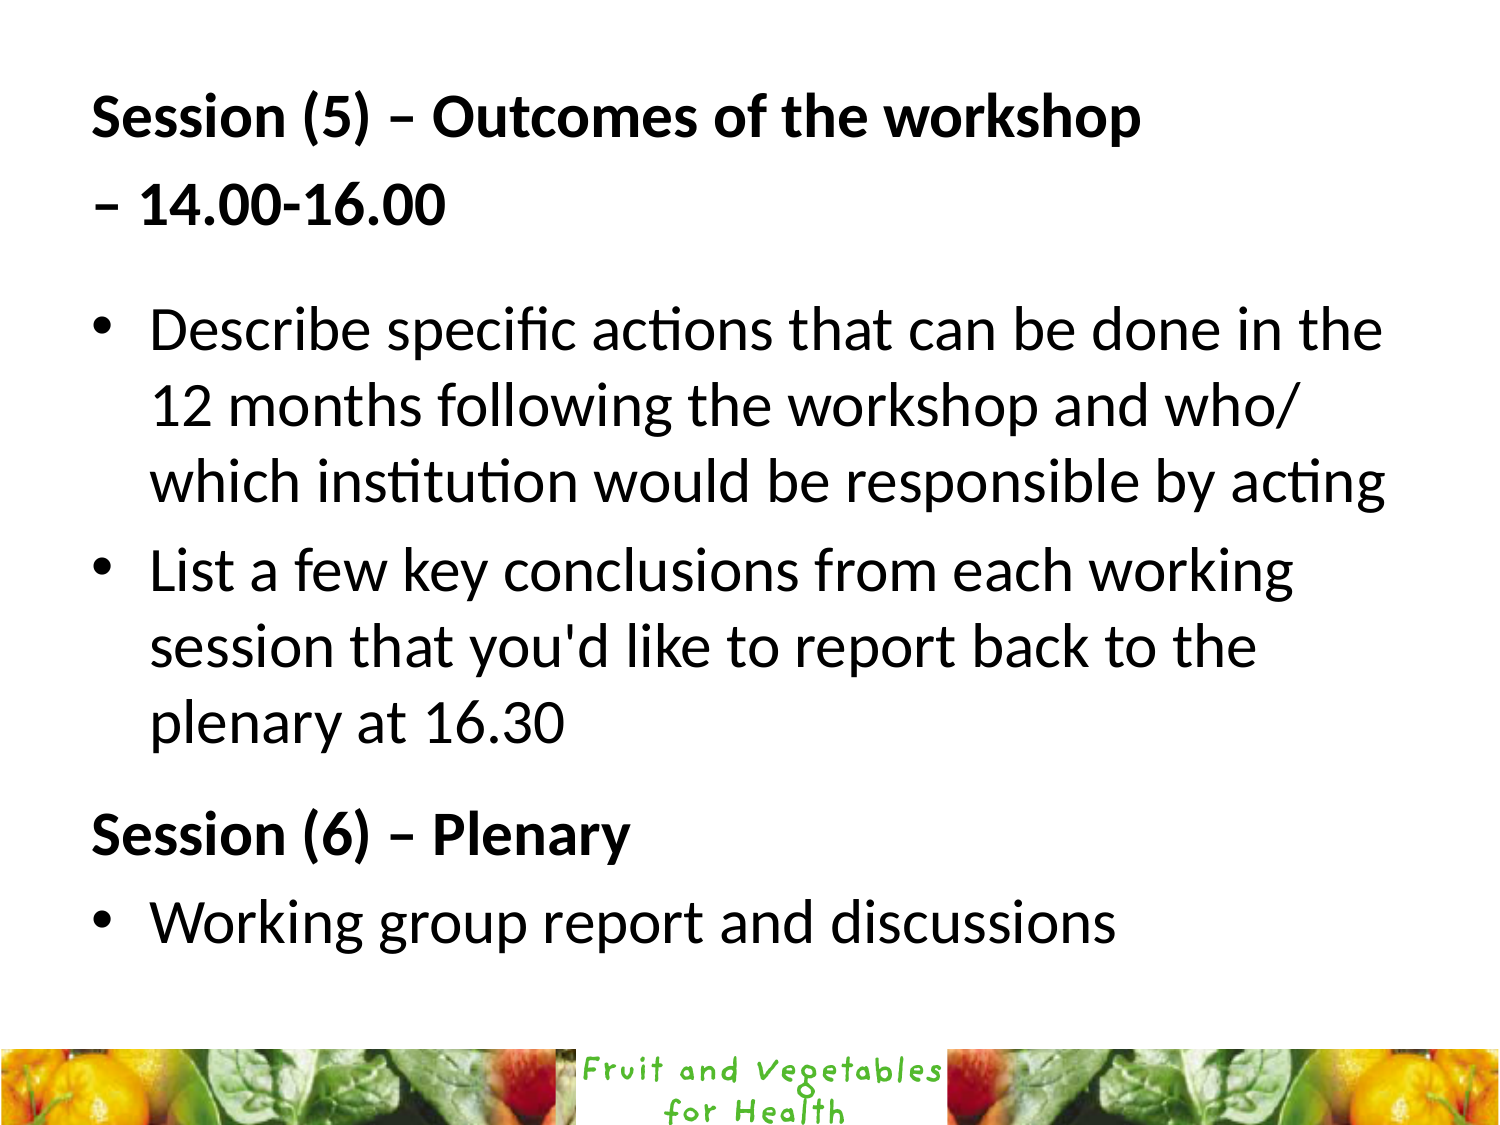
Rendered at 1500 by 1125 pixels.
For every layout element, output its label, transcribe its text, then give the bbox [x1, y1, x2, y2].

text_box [1, 1049, 1499, 1125]
list Session (5) – Outcomes of the workshop – 14.00-16.00 Describe specific actions that can be done in the 12 months following the workshop and who/ which institution would be responsible by acting List a few key conclusions from each working session that you'd like to report back to the plenary at 16.30 Session (6) – Plenary Working group report and discussions [76, 66, 1427, 976]
